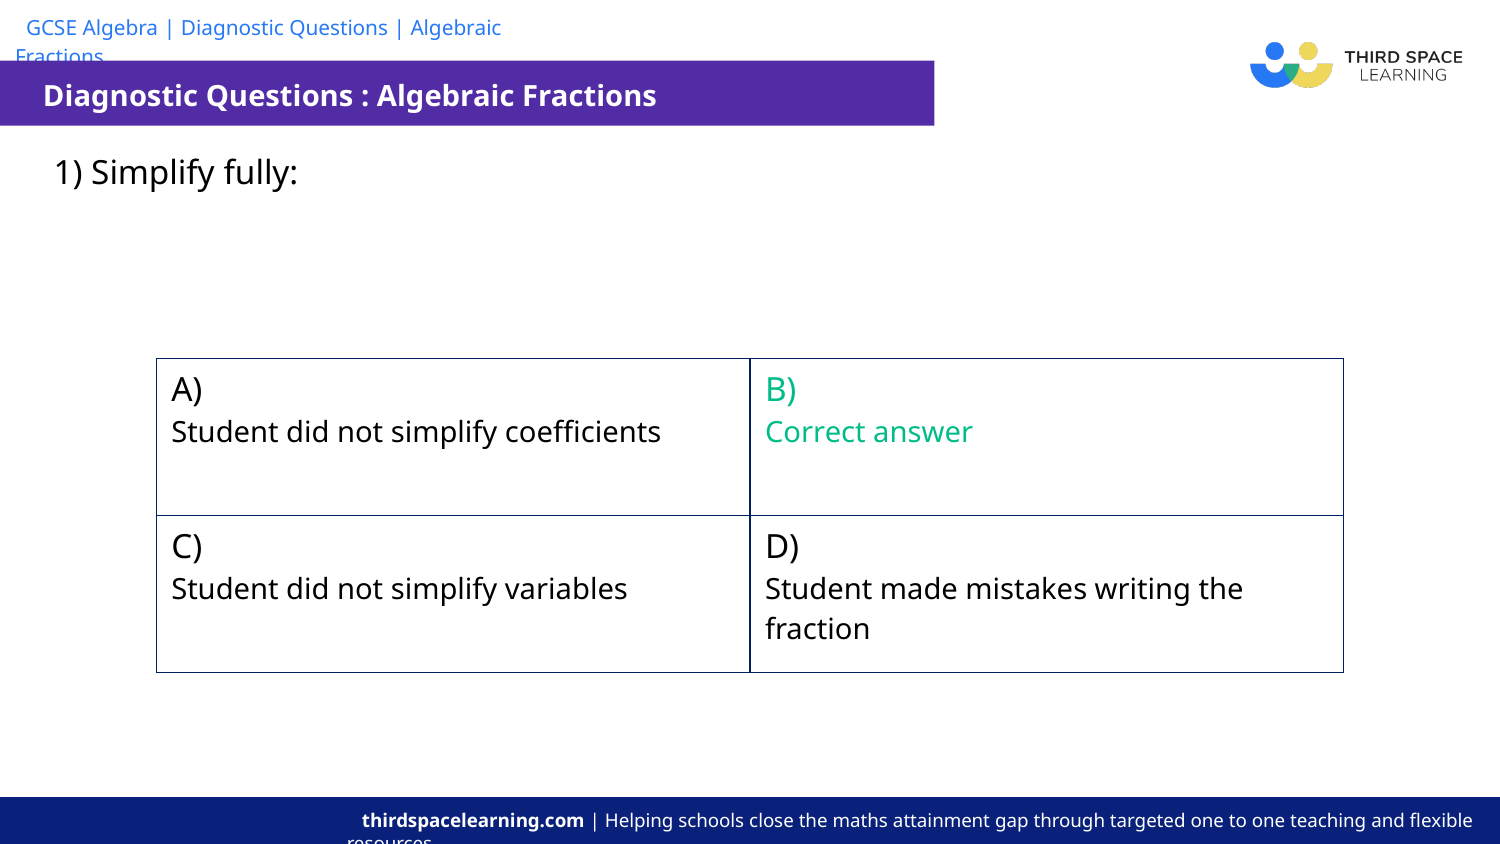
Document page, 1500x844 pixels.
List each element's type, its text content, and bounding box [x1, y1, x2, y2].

text_box Diagnostic Questions : Algebraic Fractions [27, 61, 778, 127]
picture [1250, 33, 1465, 99]
